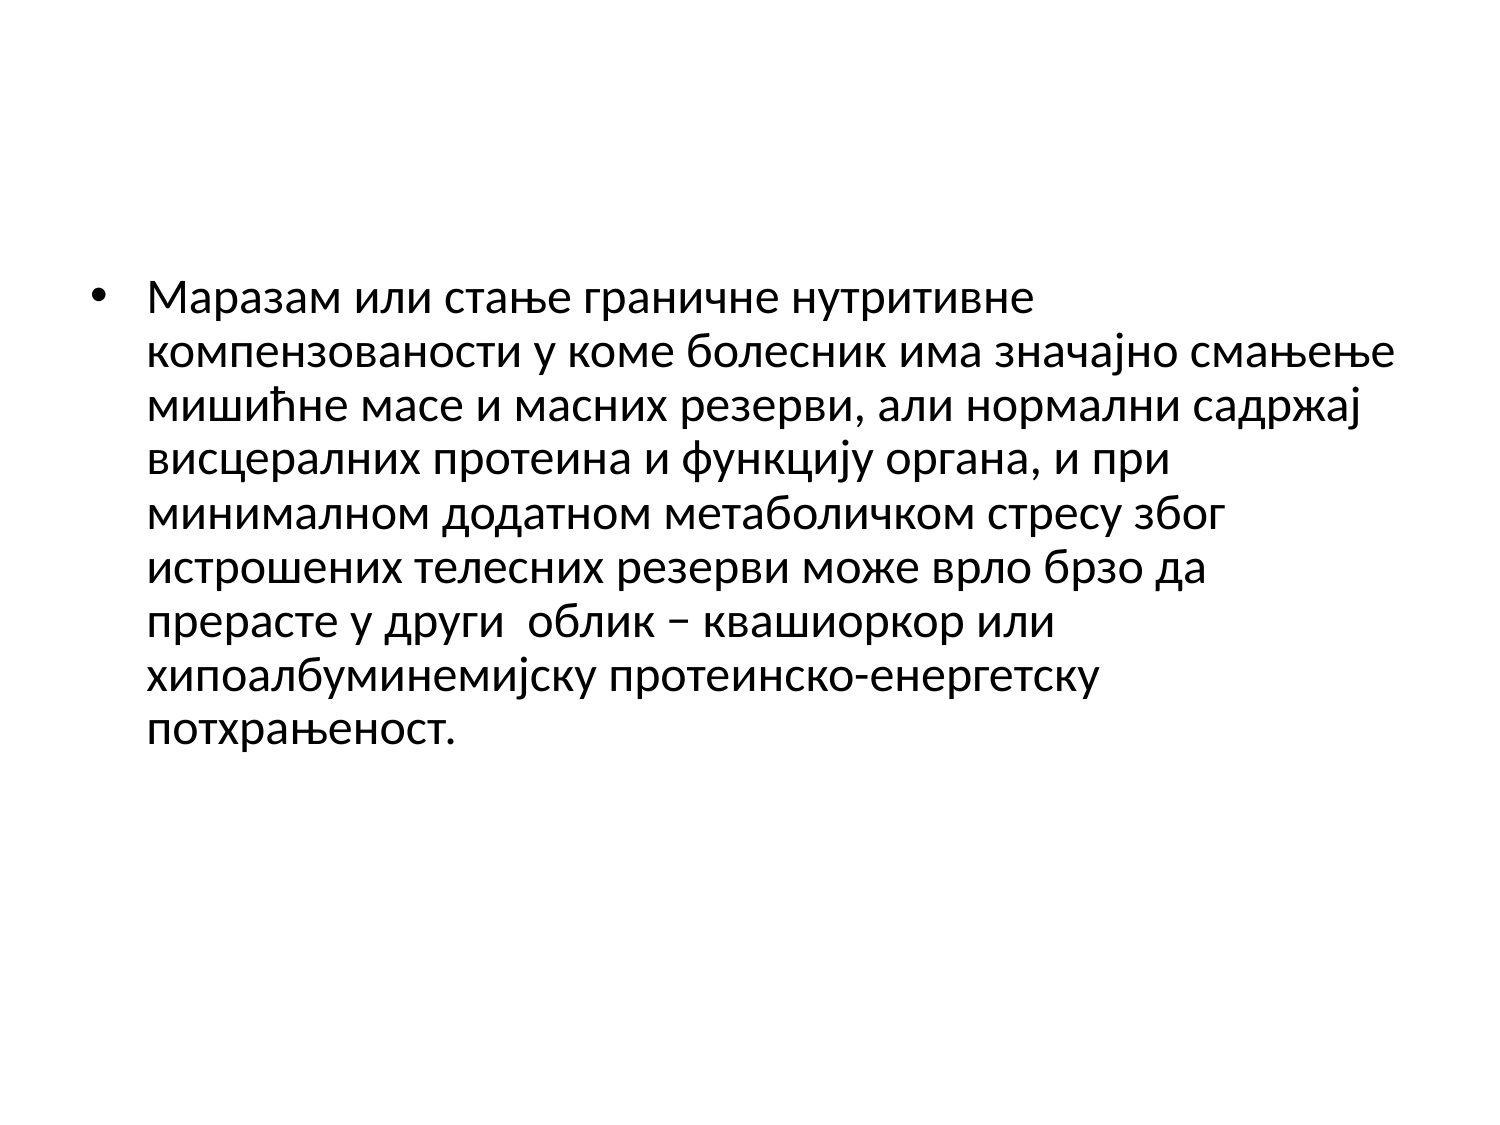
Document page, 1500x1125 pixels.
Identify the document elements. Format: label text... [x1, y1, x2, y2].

list Маразам или стање граничне нутритивне компензованости у коме болесник има значајно смањење мишићне масе и масних резерви, али нормални садржај висцералних протеина и функцију органа, и при минималном додатном метаболичком стресу због истрошених телесних резерви може врло брзо да прерасте у други облик − квашиоркор или хипоалбуминемијску протеинско-енергетску потхрањеност. [75, 262, 1425, 1005]
